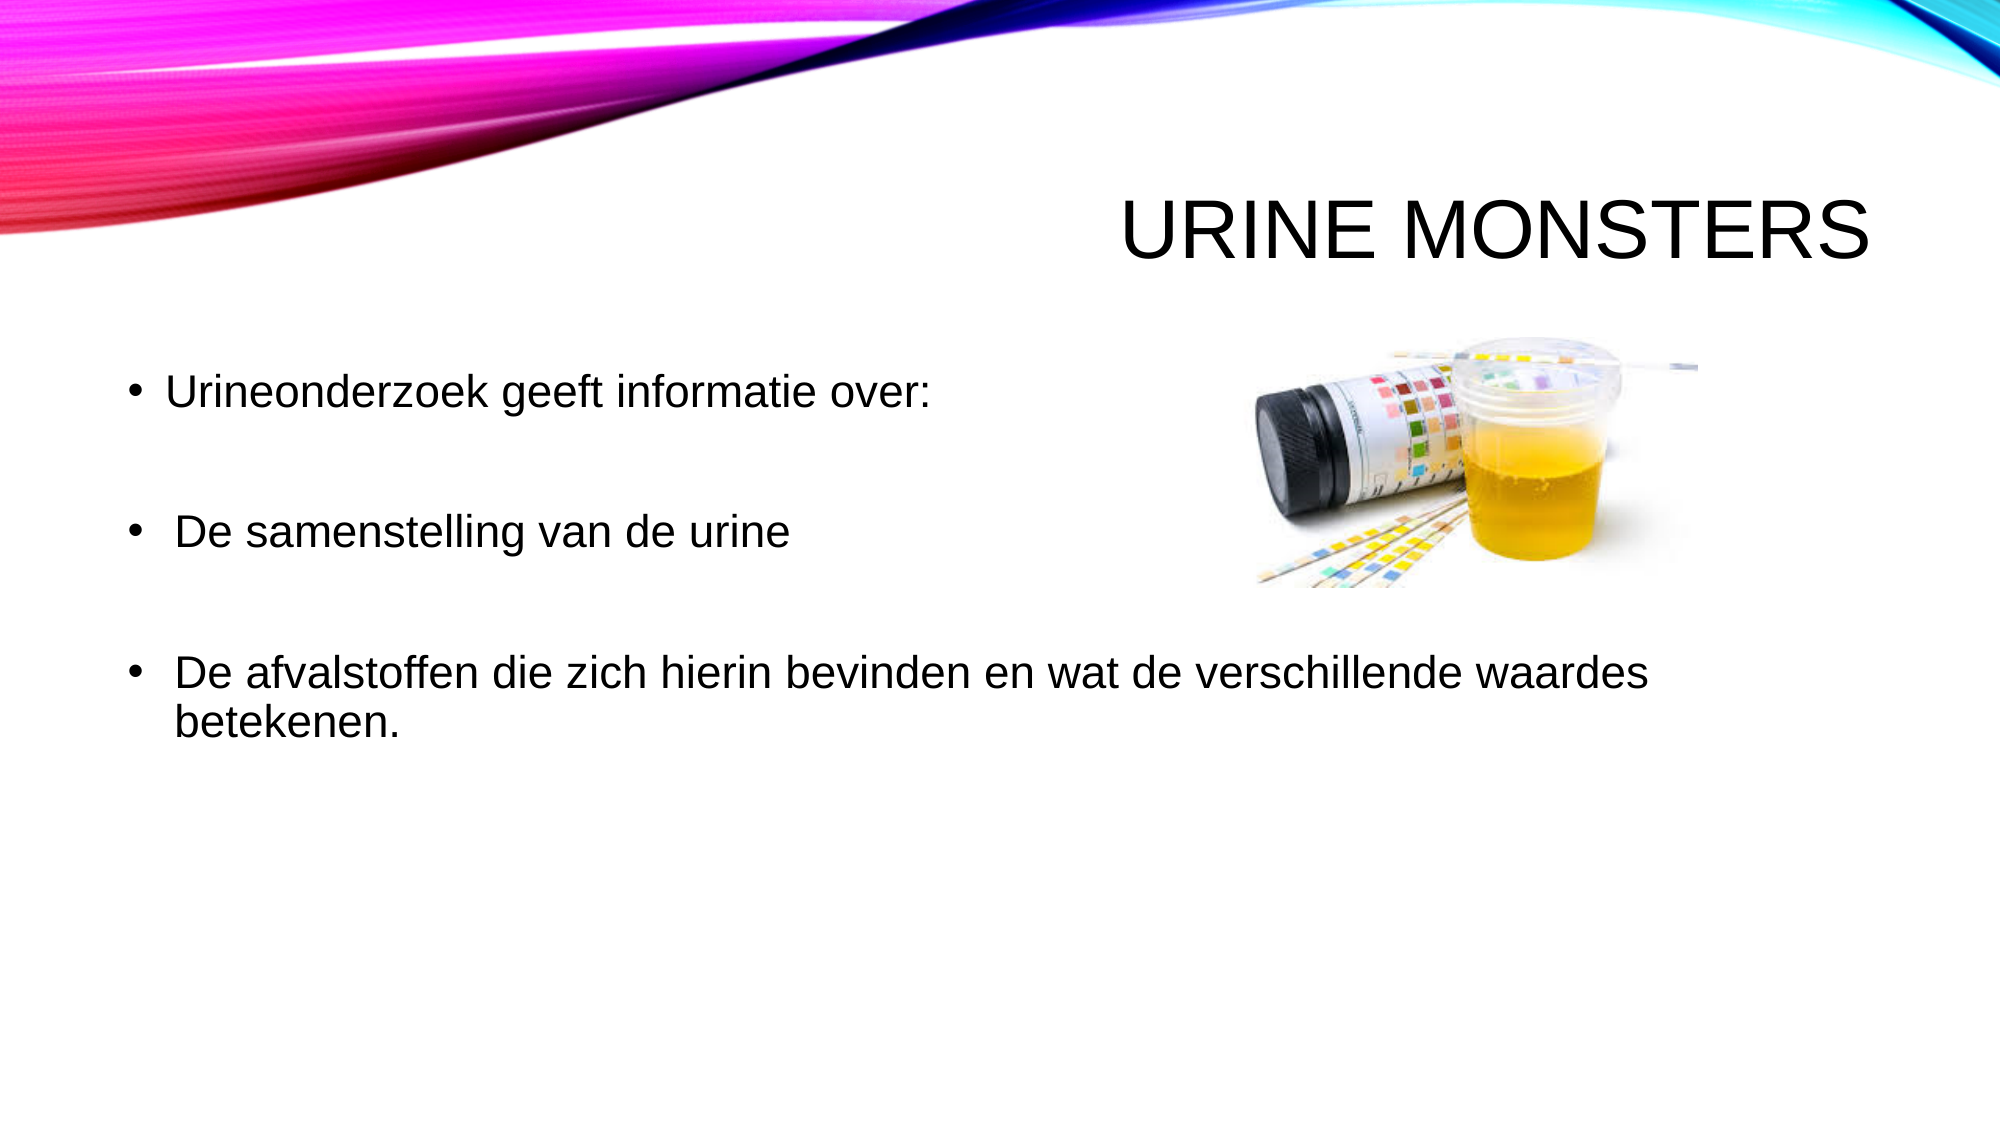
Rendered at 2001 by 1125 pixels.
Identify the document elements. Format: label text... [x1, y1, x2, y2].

picture [1910, 0, 2000, 45]
picture [1890, 0, 2000, 75]
picture [1206, 337, 1699, 588]
title Urine monsters [474, 125, 1888, 338]
picture [0, 0, 2000, 237]
list Urineonderzoek geeft informatie over: De samenstelling van de urine De afvalstoffen die zich hierin bevinden en wat de verschillende waardes betekenen. [112, 360, 1888, 1021]
